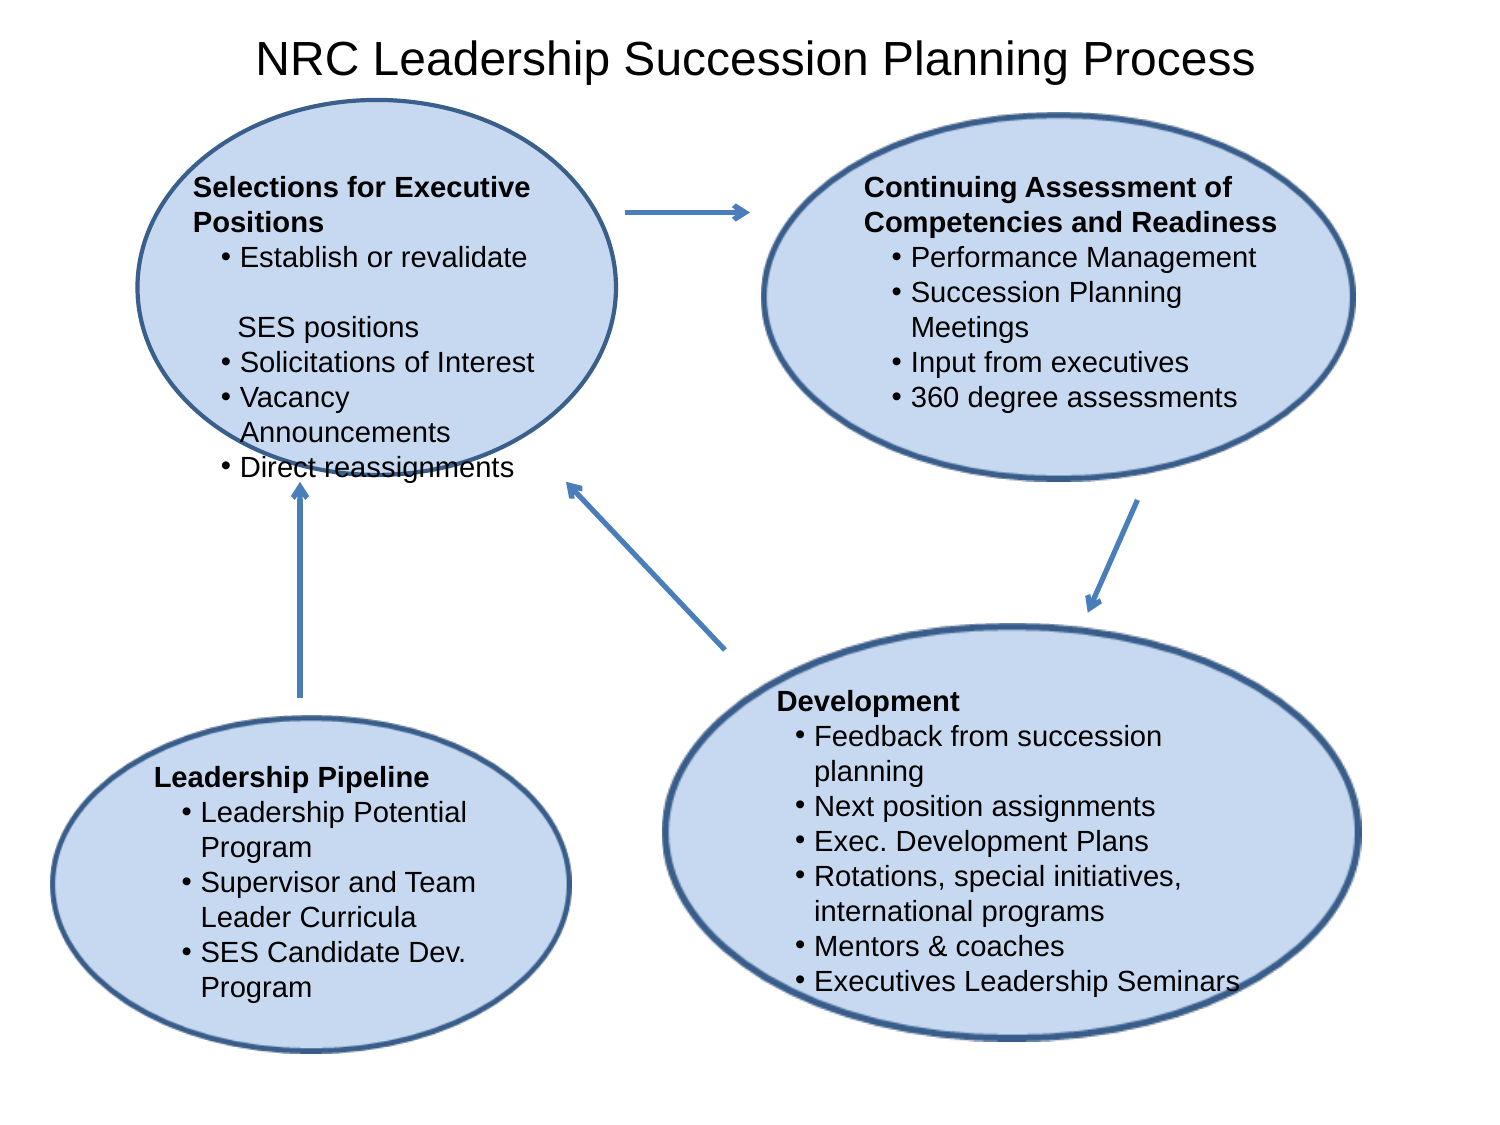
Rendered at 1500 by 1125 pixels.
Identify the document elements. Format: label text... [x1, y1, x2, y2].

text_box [1087, 499, 1138, 613]
text_box [196, 97, 557, 161]
text_box [566, 169, 619, 406]
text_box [565, 481, 726, 651]
title NRC Leadership Succession Planning Process [225, 12, 1288, 100]
text_box Selections for Executive Positions Establish or revalidate SES positions Solicitations of Interest Vacancy Announcements Direct reassignments [178, 161, 566, 491]
text_box [135, 179, 178, 396]
picture [662, 622, 1362, 1042]
picture [49, 715, 572, 1054]
picture [761, 112, 1356, 482]
